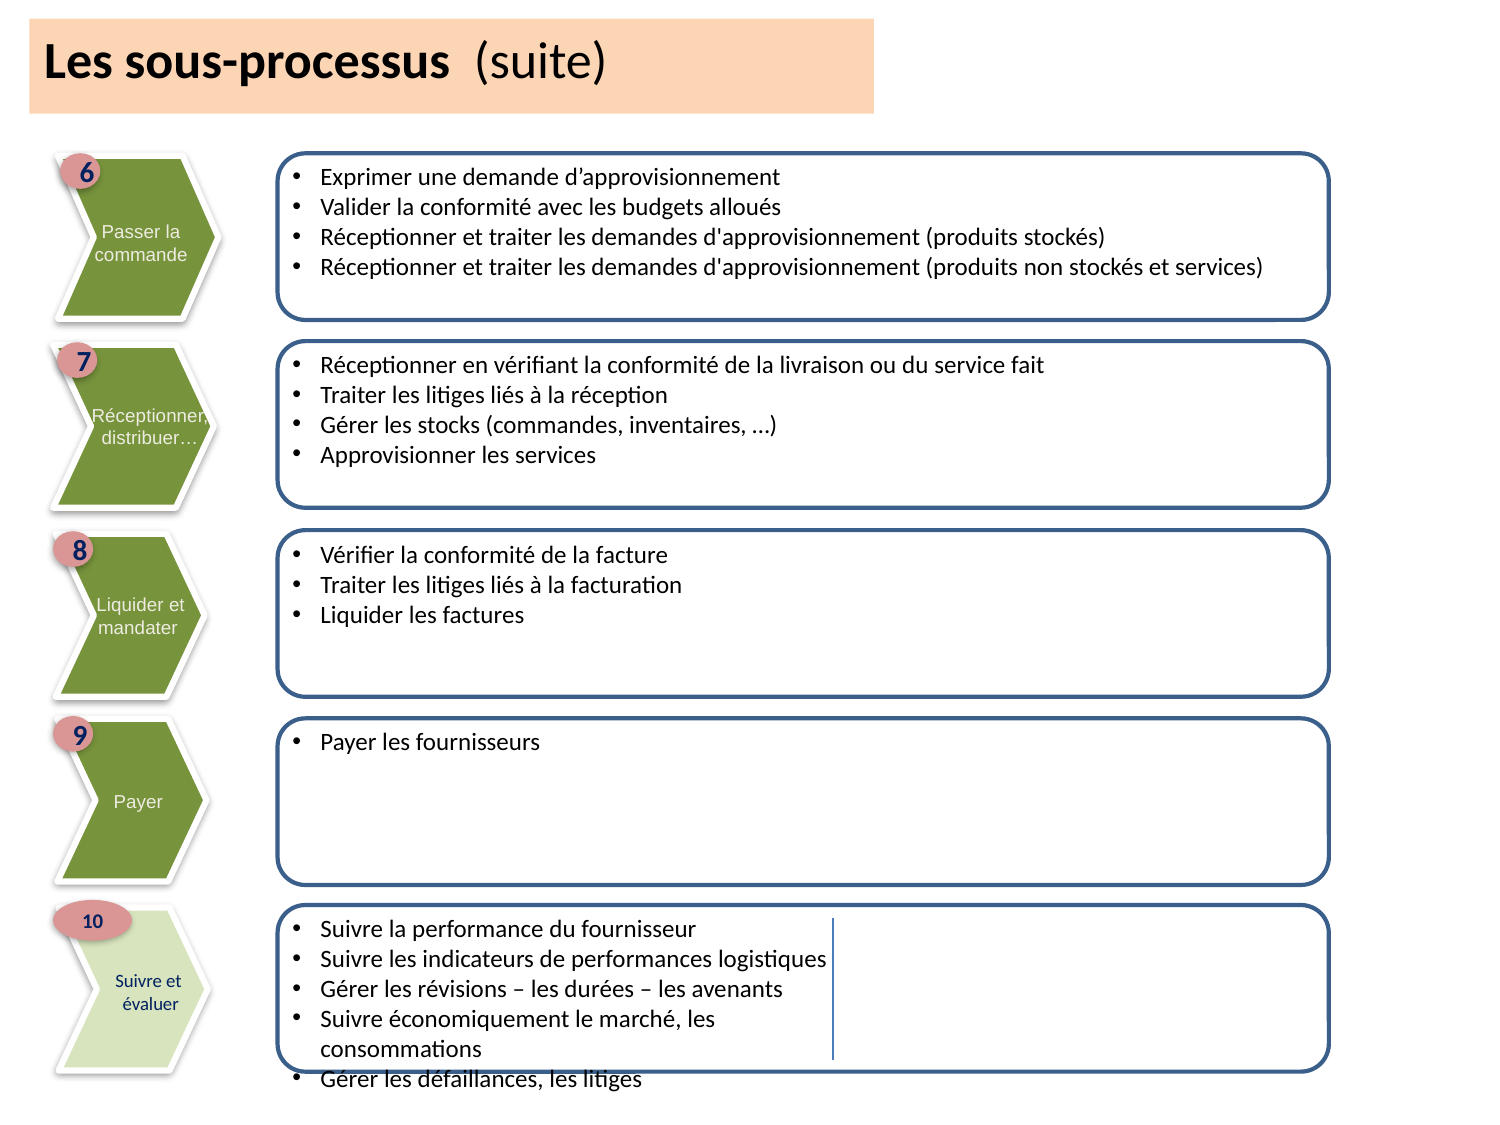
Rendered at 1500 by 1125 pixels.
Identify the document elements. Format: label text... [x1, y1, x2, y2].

text_box 9 [53, 715, 94, 752]
text_box Suivre la performance du fournisseur Suivre les indicateurs de performances logistiques Gérer les révisions – les durées – les avenants Suivre économiquement le marché, les consommations Gérer les défaillances, les litiges [277, 905, 1412, 1116]
text_box [50, 457, 203, 511]
text_box [52, 530, 65, 538]
text_box 7 [57, 342, 98, 378]
text_box [71, 530, 194, 585]
text_box 6 [60, 153, 101, 189]
text_box [275, 343, 1331, 510]
text_box Vérifier la conformité de la facture Traiter les litiges liés à la facturation Liquider les factures [277, 531, 1317, 636]
text_box Réceptionner en vérifiant la conformité de la livraison ou du service fait Traiter les litiges liés à la réception Gérer les stocks (commandes, inventaires, …) Approvisionner les services [277, 341, 1317, 476]
text_box [275, 155, 1331, 323]
text_box Payer [57, 782, 219, 820]
text_box [54, 820, 201, 885]
text_box [50, 341, 69, 354]
text_box 10 [53, 899, 133, 941]
text_box [275, 736, 1331, 888]
text_box [73, 715, 202, 782]
text_box 8 [53, 531, 94, 567]
text_box [73, 904, 199, 961]
text_box [71, 152, 222, 265]
text_box [52, 646, 194, 700]
text_box Suivre et évaluer [68, 961, 229, 1022]
text_box Réceptionner, distribuer… [69, 396, 231, 457]
text_box [55, 273, 207, 322]
text_box [275, 532, 1331, 699]
text_box [67, 341, 204, 396]
text_box Exprimer une demande d’approvisionnement Valider la conformité avec les budgets alloués Réceptionner et traiter les demandes d'approvisionnement (produits stockés) Réceptionner et traiter les demandes d'approvisionnement (produits non stockés et services) [277, 153, 1317, 288]
text_box [54, 715, 65, 721]
text_box Passer la commande [72, 212, 210, 273]
text_box Liquider et mandater [60, 585, 221, 646]
text_box [55, 152, 72, 163]
text_box Payer les fournisseurs [277, 718, 1341, 764]
text_box [55, 1022, 196, 1074]
text_box Les sous-processus (suite) [29, 18, 874, 114]
